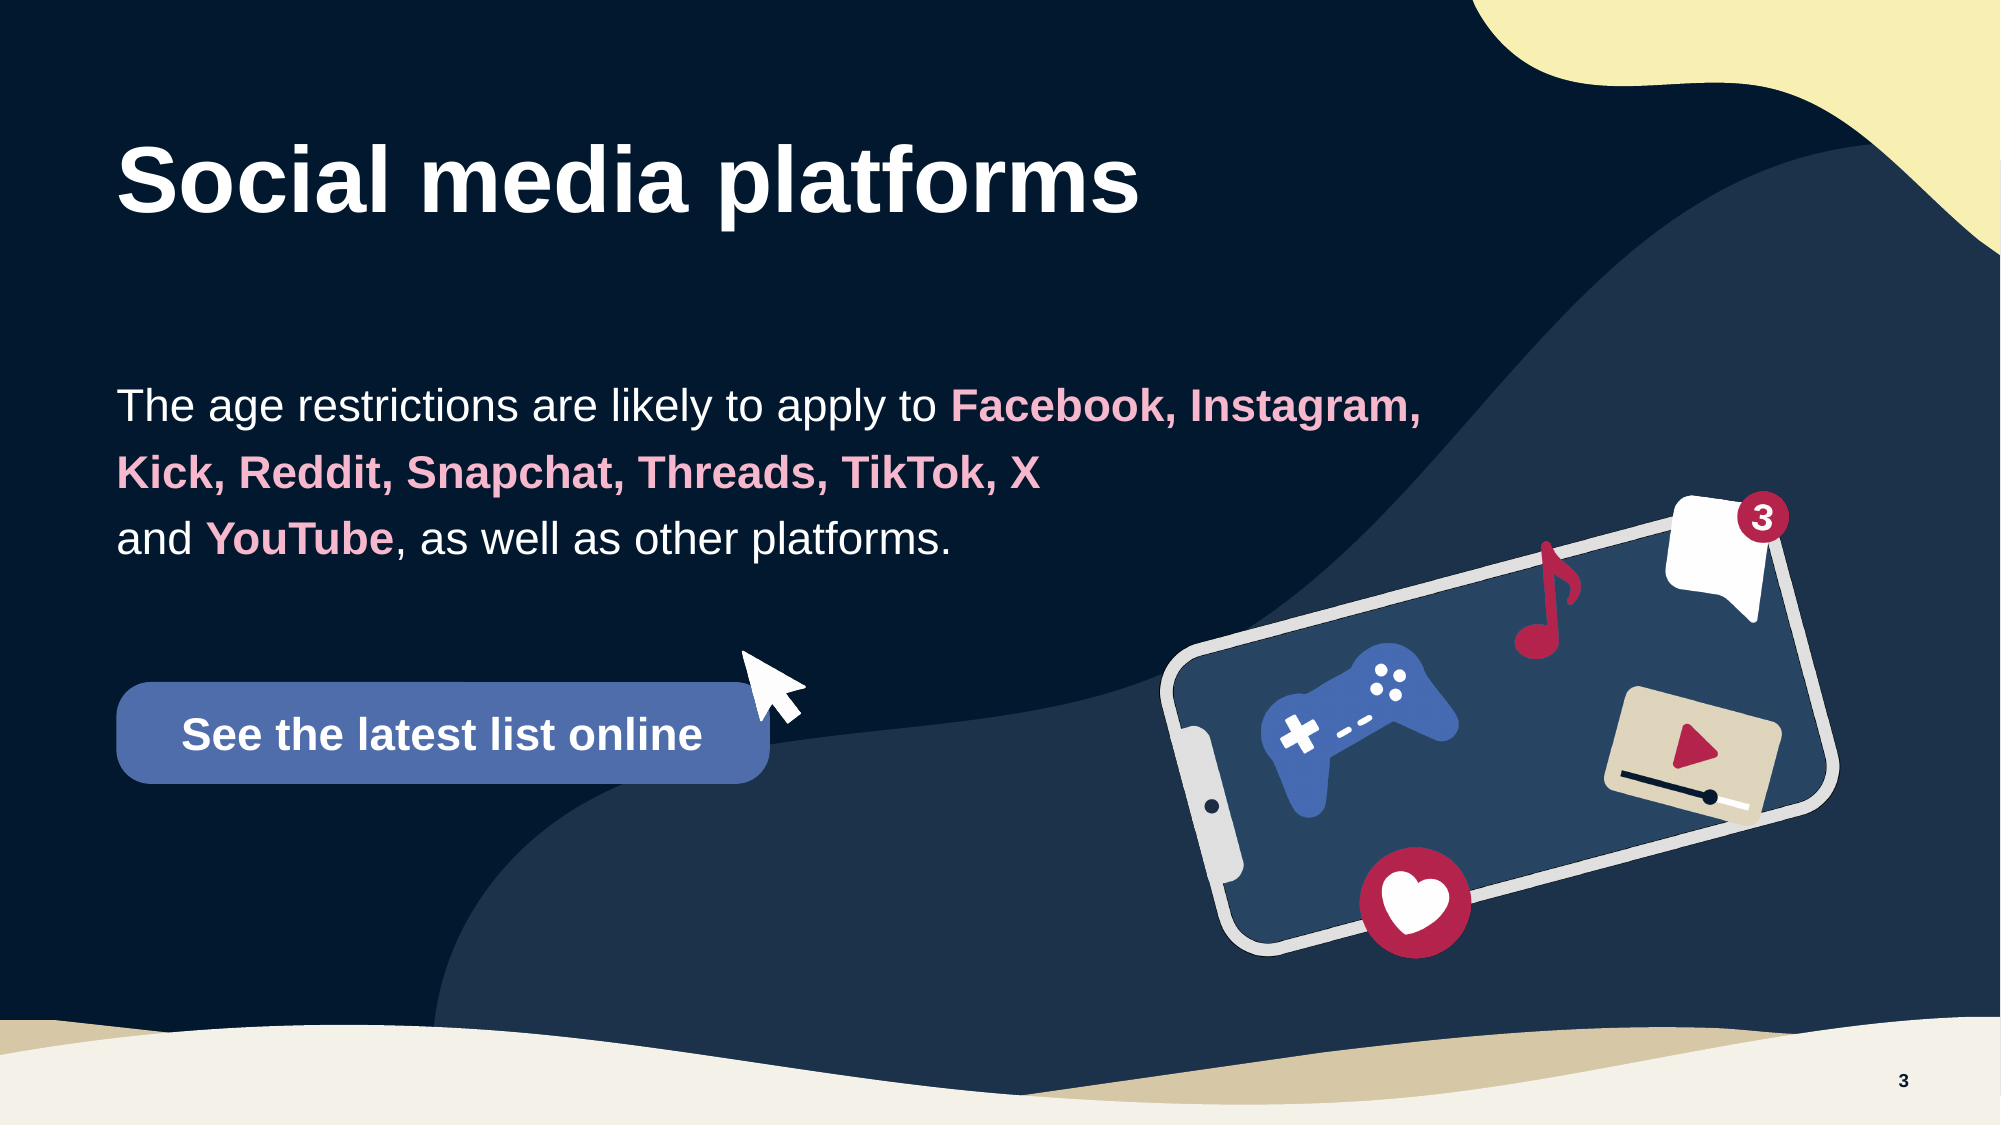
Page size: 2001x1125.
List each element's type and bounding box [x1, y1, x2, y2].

picture [1148, 432, 1851, 968]
picture [722, 650, 814, 733]
